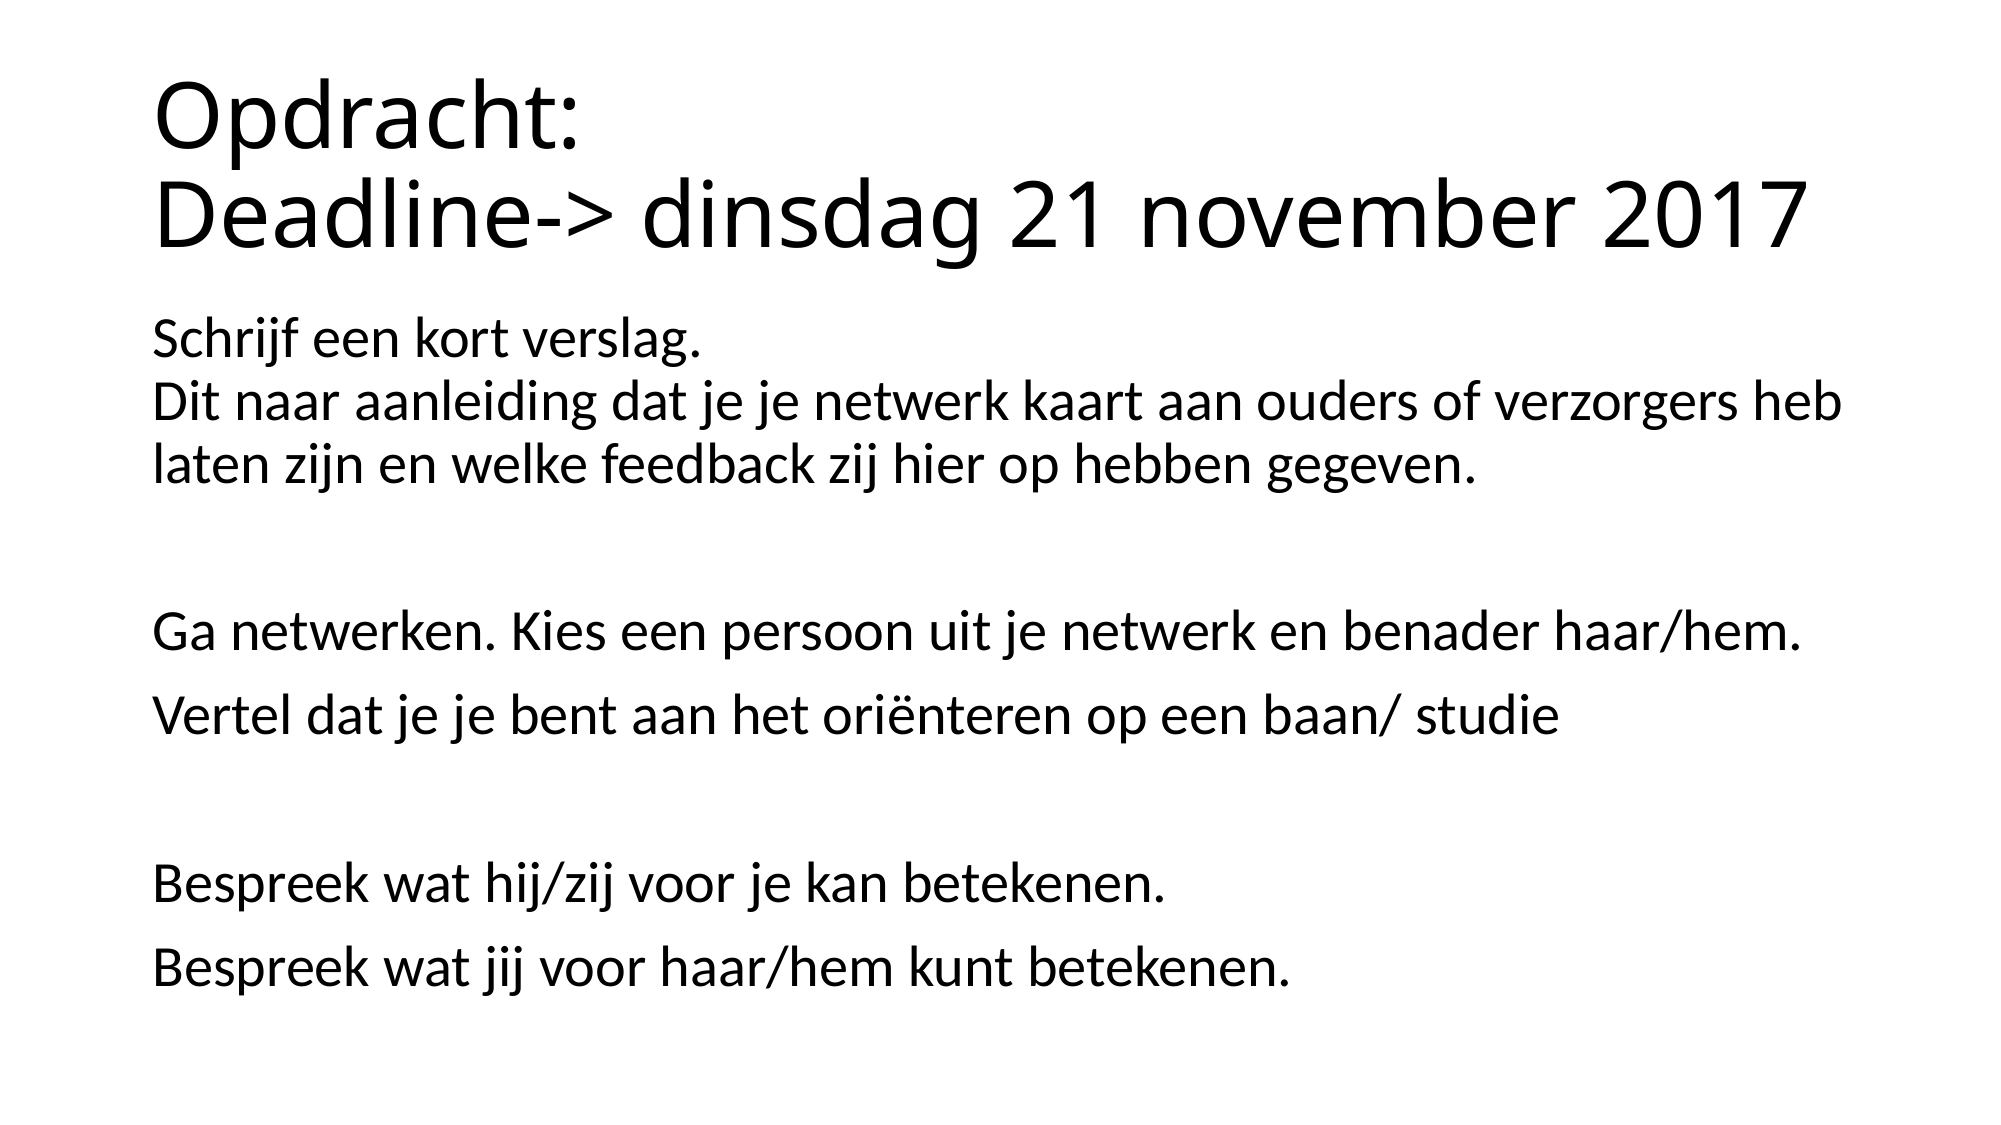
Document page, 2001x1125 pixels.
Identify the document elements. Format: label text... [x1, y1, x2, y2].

title Opdracht: Deadline-> dinsdag 21 november 2017 [137, 59, 1863, 278]
list Schrijf een kort verslag. Dit naar aanleiding dat je je netwerk kaart aan ouders of verzorgers heb laten zijn en welke feedback zij hier op hebben gegeven. Ga netwerken. Kies een persoon uit je netwerk en benader haar/hem. Vertel dat je je bent aan het oriënteren op een baan/ studie Bespreek wat hij/zij voor je kan betekenen. Bespreek wat jij voor haar/hem kunt betekenen. [137, 299, 1863, 1014]
